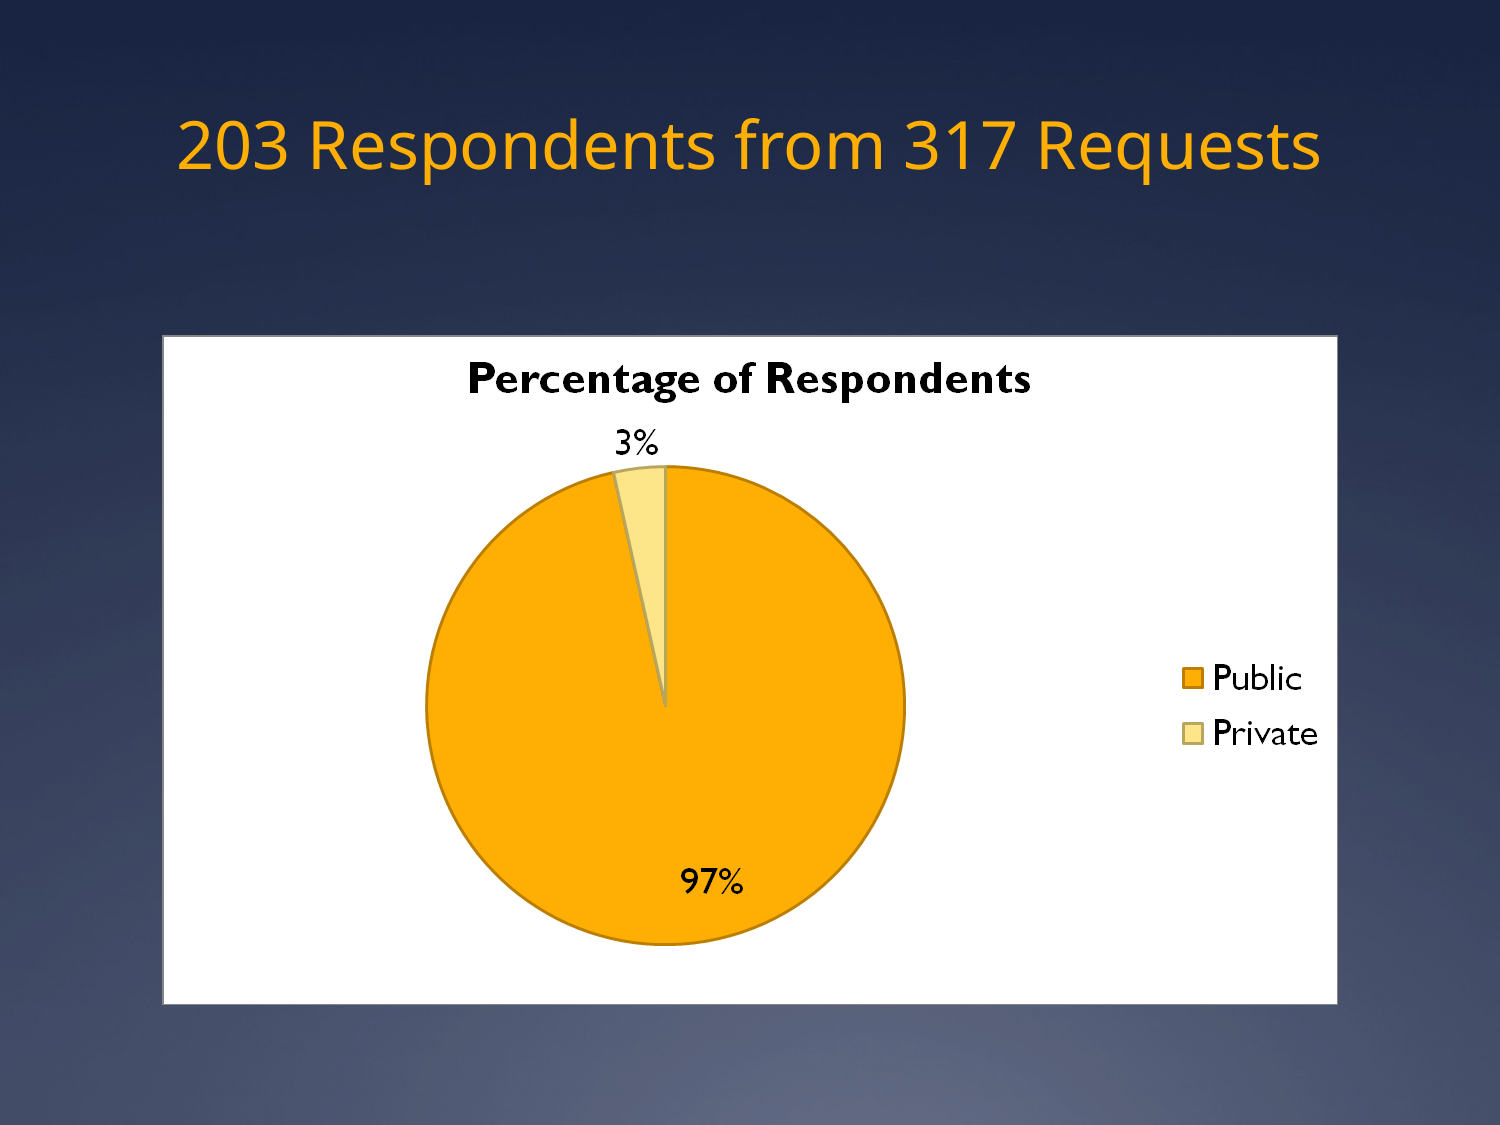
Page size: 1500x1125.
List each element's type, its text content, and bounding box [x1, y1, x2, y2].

title 203 Respondents from 317 Requests [100, 95, 1400, 226]
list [161, 334, 1339, 1006]
